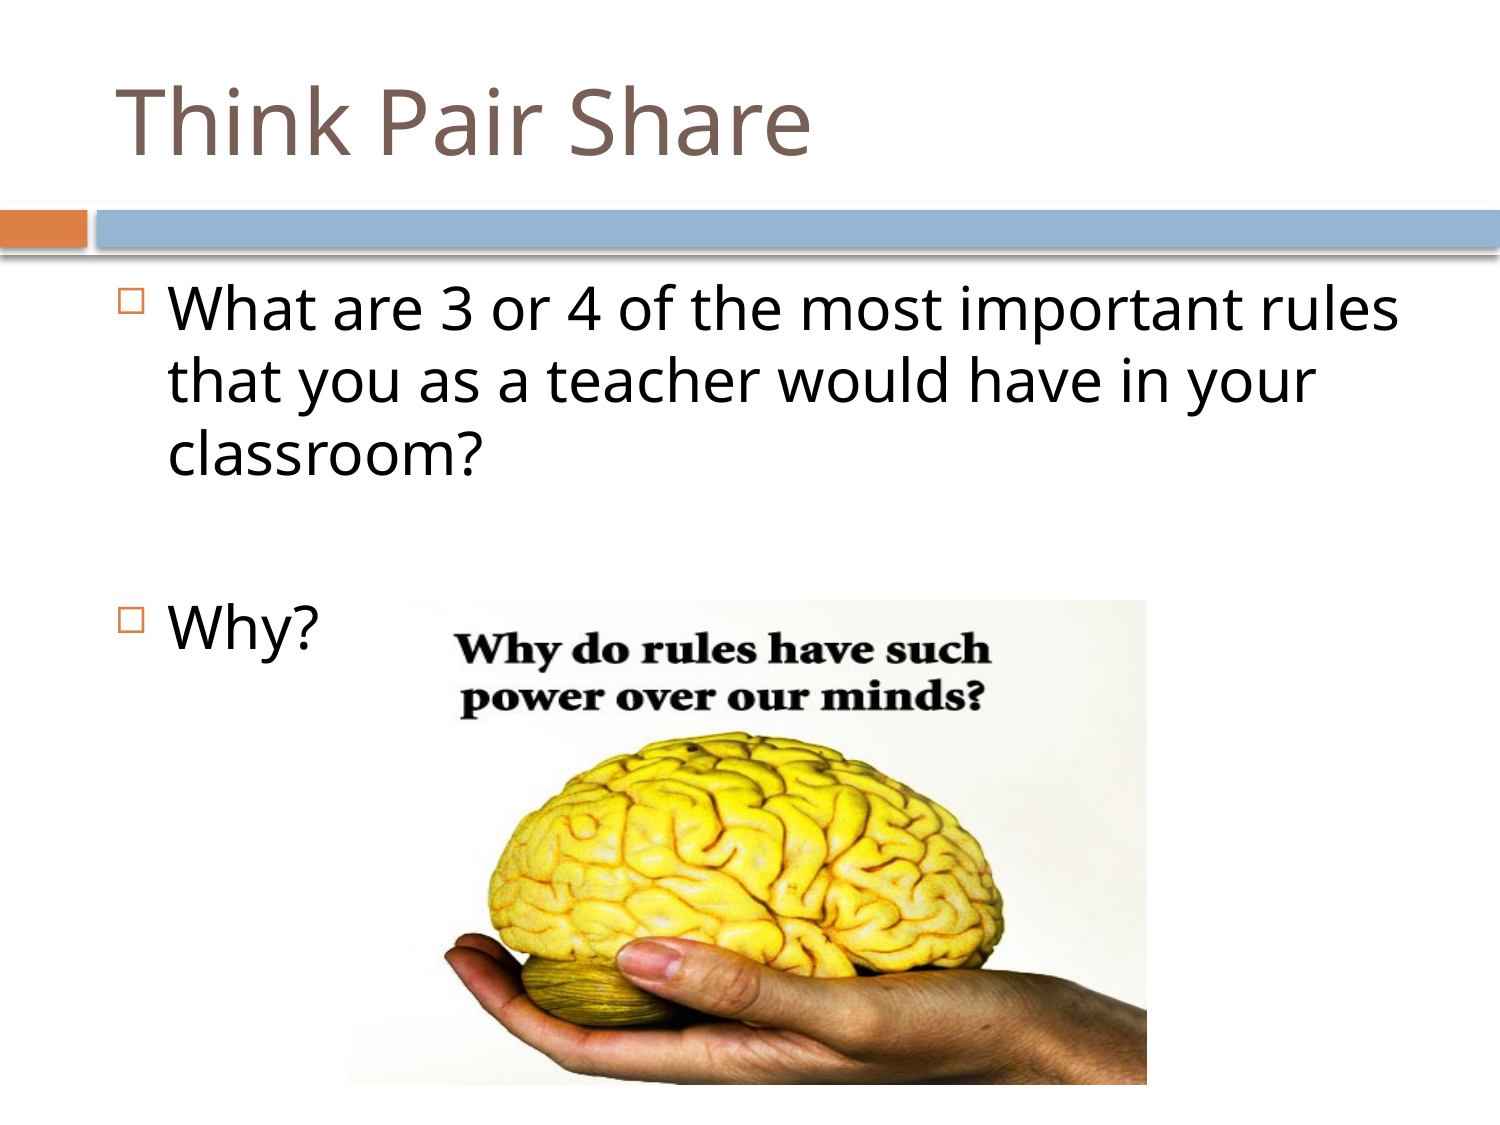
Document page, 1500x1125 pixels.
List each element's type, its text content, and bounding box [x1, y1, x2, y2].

title Think Pair Share [100, 37, 1438, 200]
picture [348, 600, 1148, 1085]
list What are 3 or 4 of the most important rules that you as a teacher would have in your classroom? Why? [100, 262, 1438, 610]
